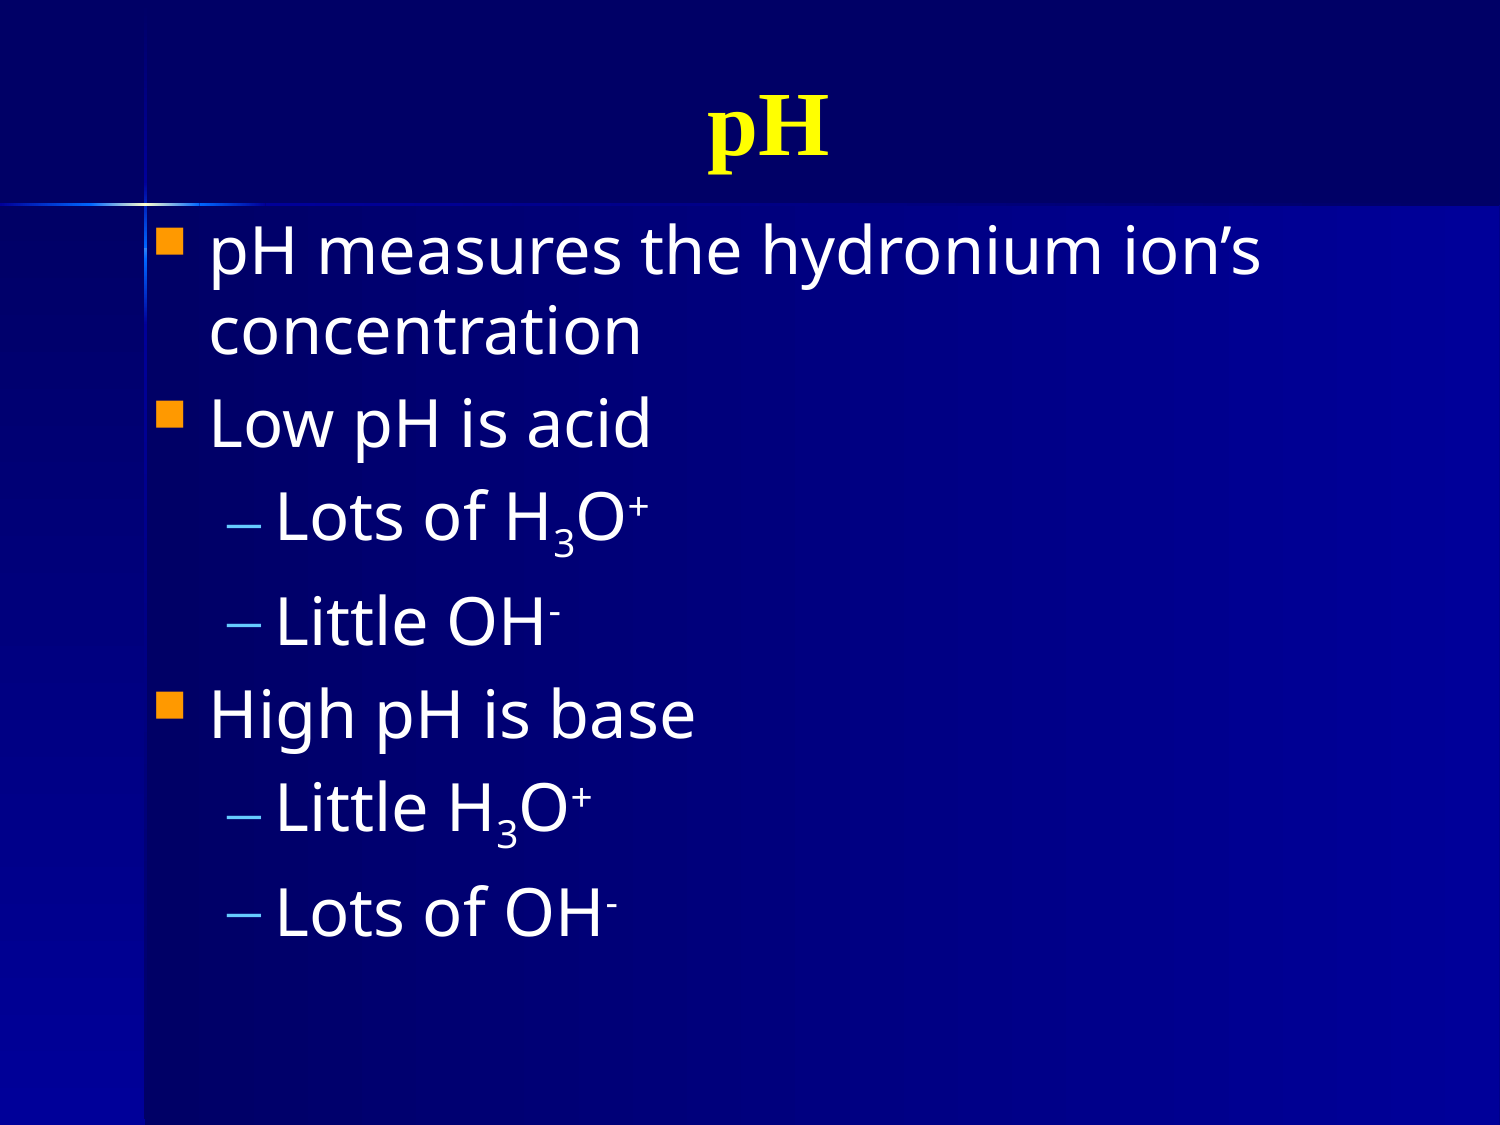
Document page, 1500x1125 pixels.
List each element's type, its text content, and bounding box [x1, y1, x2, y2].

title pH [149, 49, 1388, 188]
list pH measures the hydronium ion’s concentration Low pH is acid Lots of H3O+ Little OH- High pH is base Little H3O+ Lots of OH- [137, 199, 1413, 1001]
